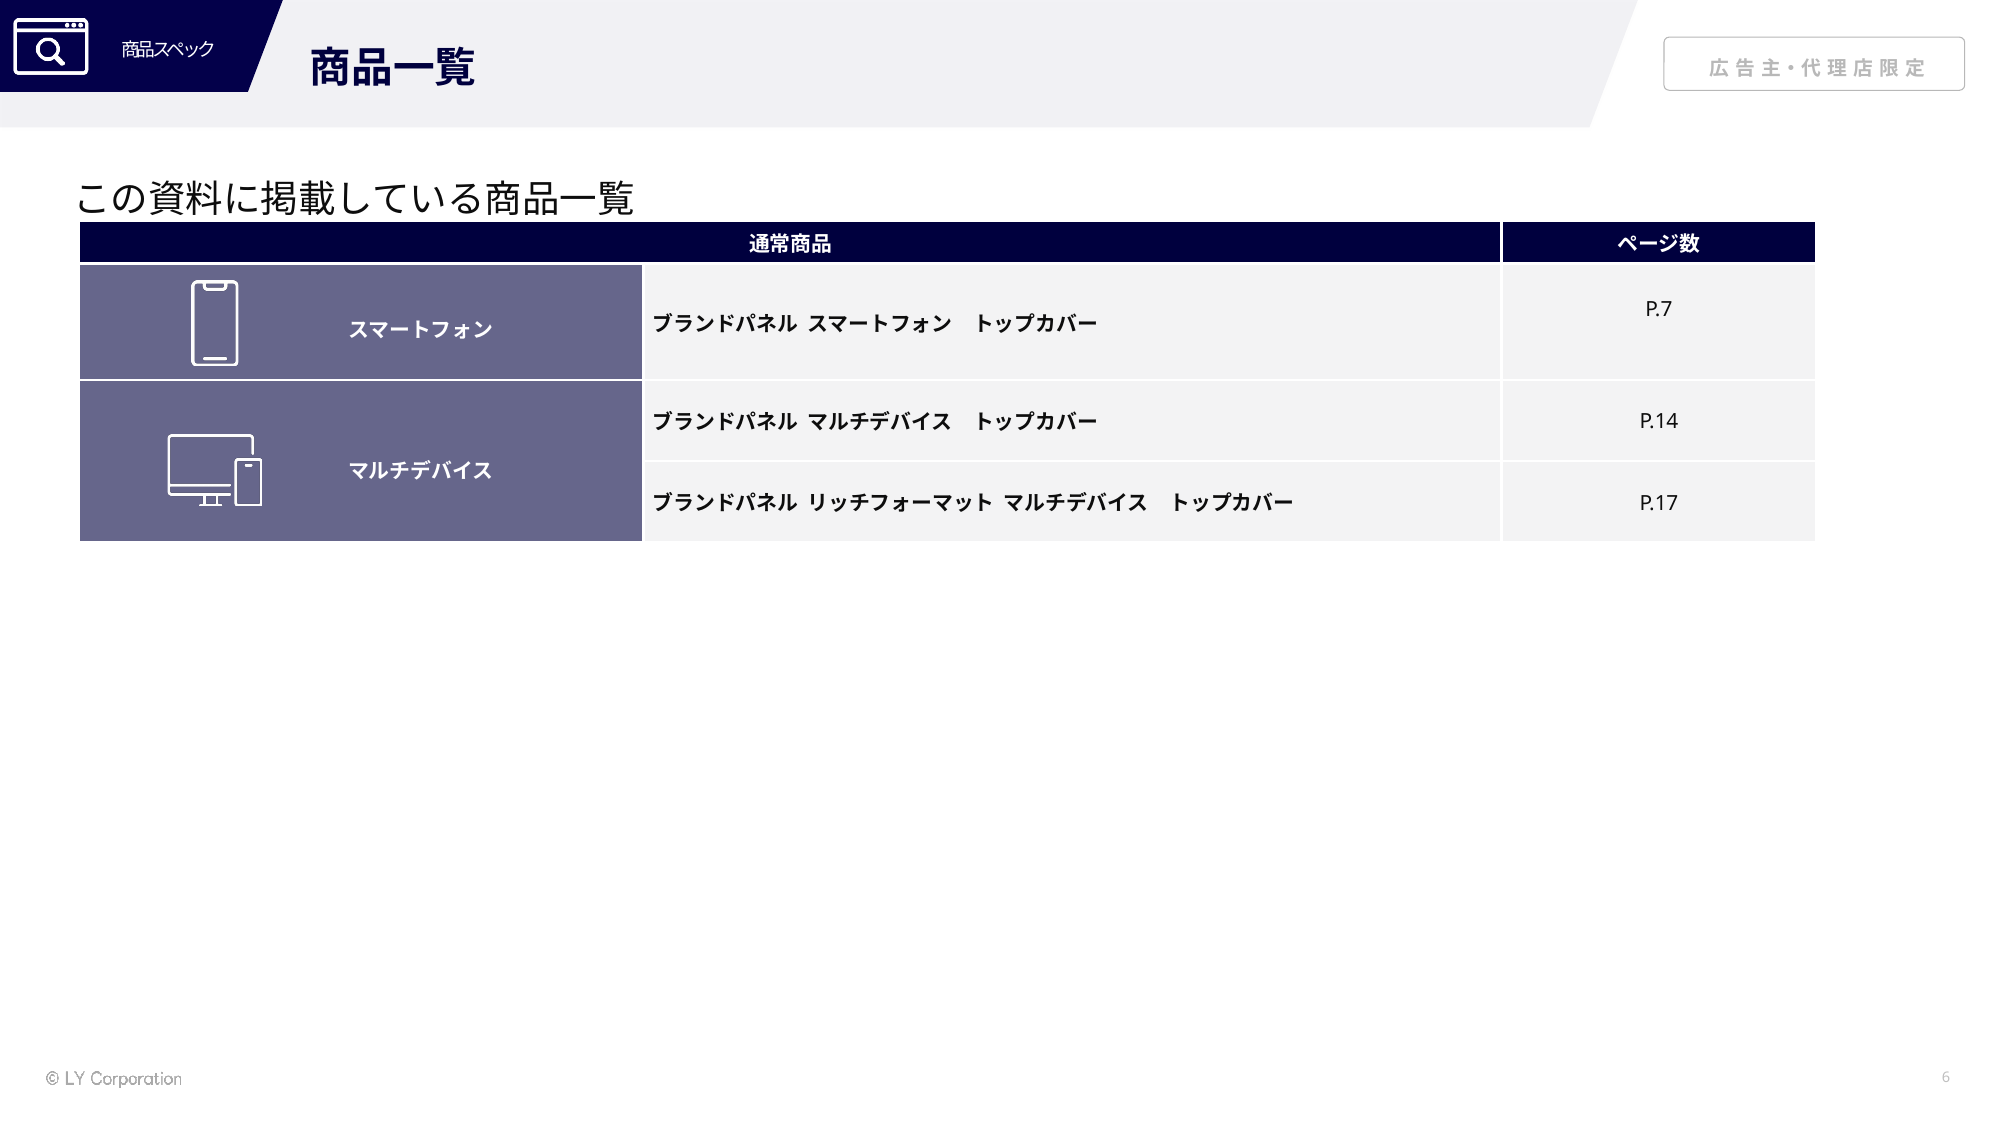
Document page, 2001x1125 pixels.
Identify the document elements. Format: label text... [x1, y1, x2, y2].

text_box スマートフォン [333, 309, 535, 350]
table_cell P.17 [1503, 462, 1815, 541]
text_box マルチデバイス [333, 450, 535, 490]
table_cell [80, 265, 642, 379]
picture [191, 280, 239, 366]
table_cell ブランドパネル スマートフォン トップカバー [645, 265, 1500, 379]
table_cell ブランドパネル リッチフォーマット マルチデバイス トップカバー [645, 462, 1500, 541]
list 商品スペック [97, 13, 240, 81]
list 商品一覧 [309, 41, 1645, 97]
text_box この資料に掲載している商品一覧 [73, 175, 1645, 221]
table_cell P.7 [1503, 265, 1815, 379]
picture [9, 5, 92, 87]
table_cell [80, 381, 642, 541]
table_cell ブランドパネル マルチデバイス トップカバー [645, 381, 1500, 460]
table_header ページ数 [1503, 222, 1815, 262]
table_header 通常商品 [80, 222, 1500, 262]
table_cell P.14 [1503, 381, 1815, 460]
picture [46, 1071, 181, 1088]
picture [167, 434, 262, 506]
